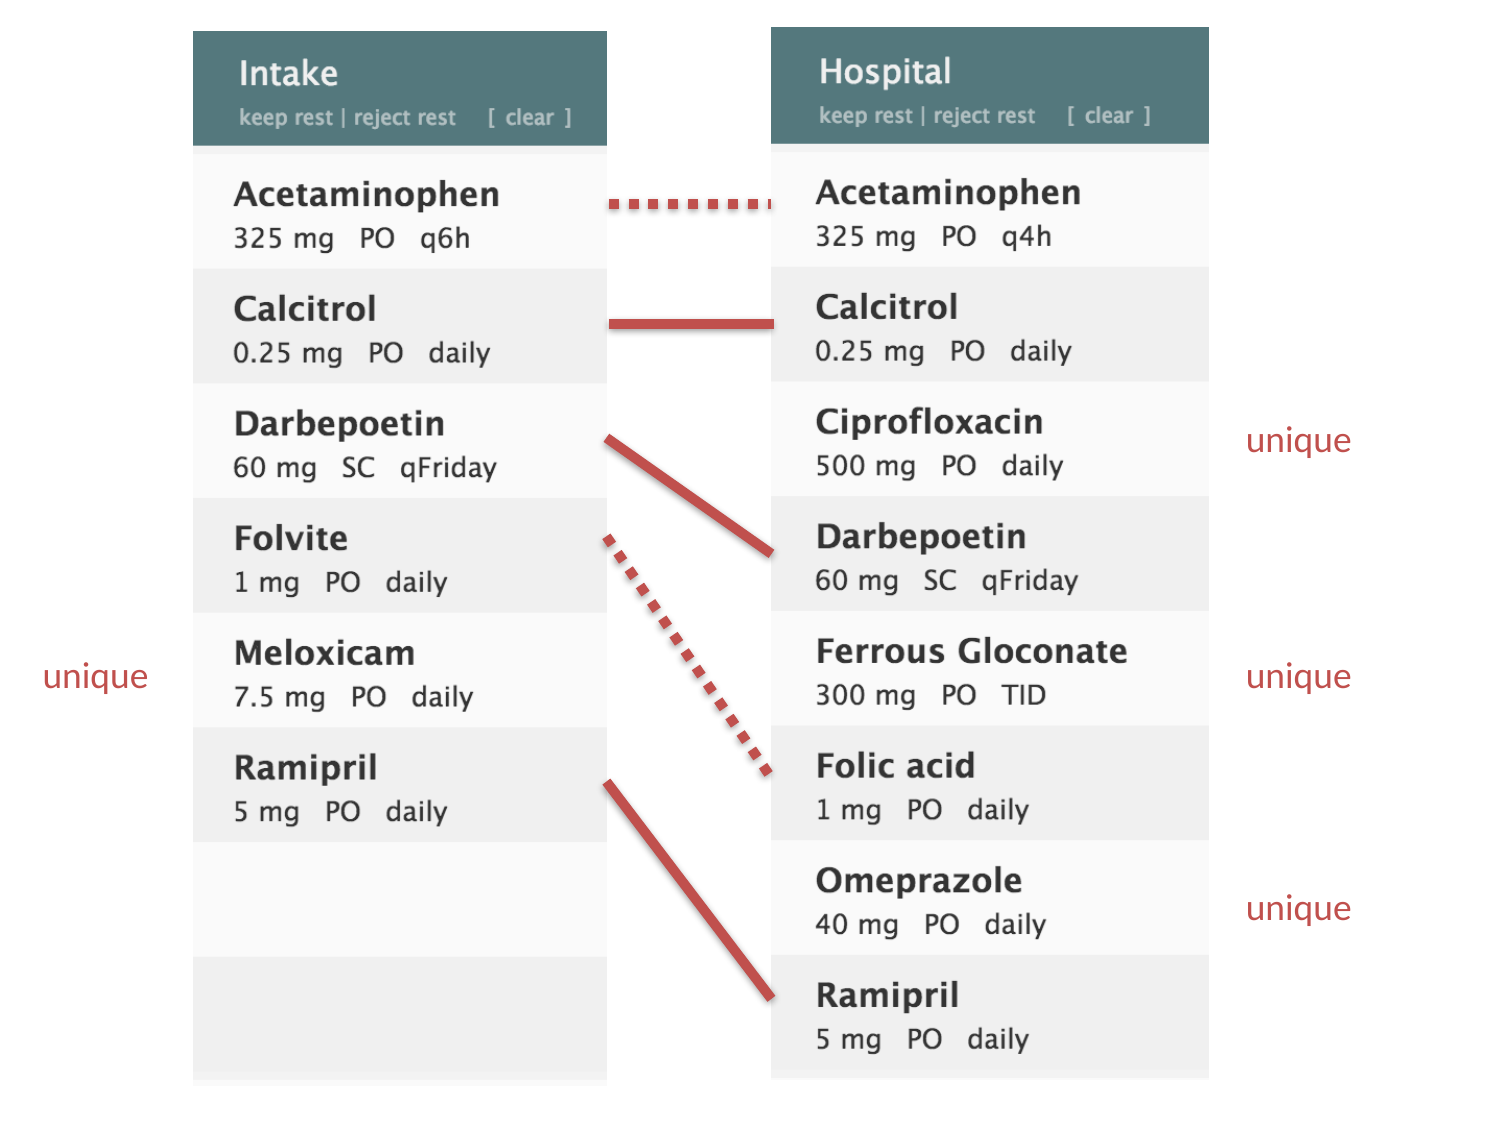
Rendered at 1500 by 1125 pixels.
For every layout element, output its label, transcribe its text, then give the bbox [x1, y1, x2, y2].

text_box unique [1231, 643, 1368, 703]
text_box unique [1231, 875, 1368, 935]
picture [193, 31, 607, 1087]
text_box unique [1231, 407, 1368, 468]
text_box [606, 557, 775, 782]
text_box unique [27, 643, 164, 703]
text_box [606, 781, 772, 1000]
picture [771, 27, 1210, 1081]
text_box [606, 437, 772, 555]
